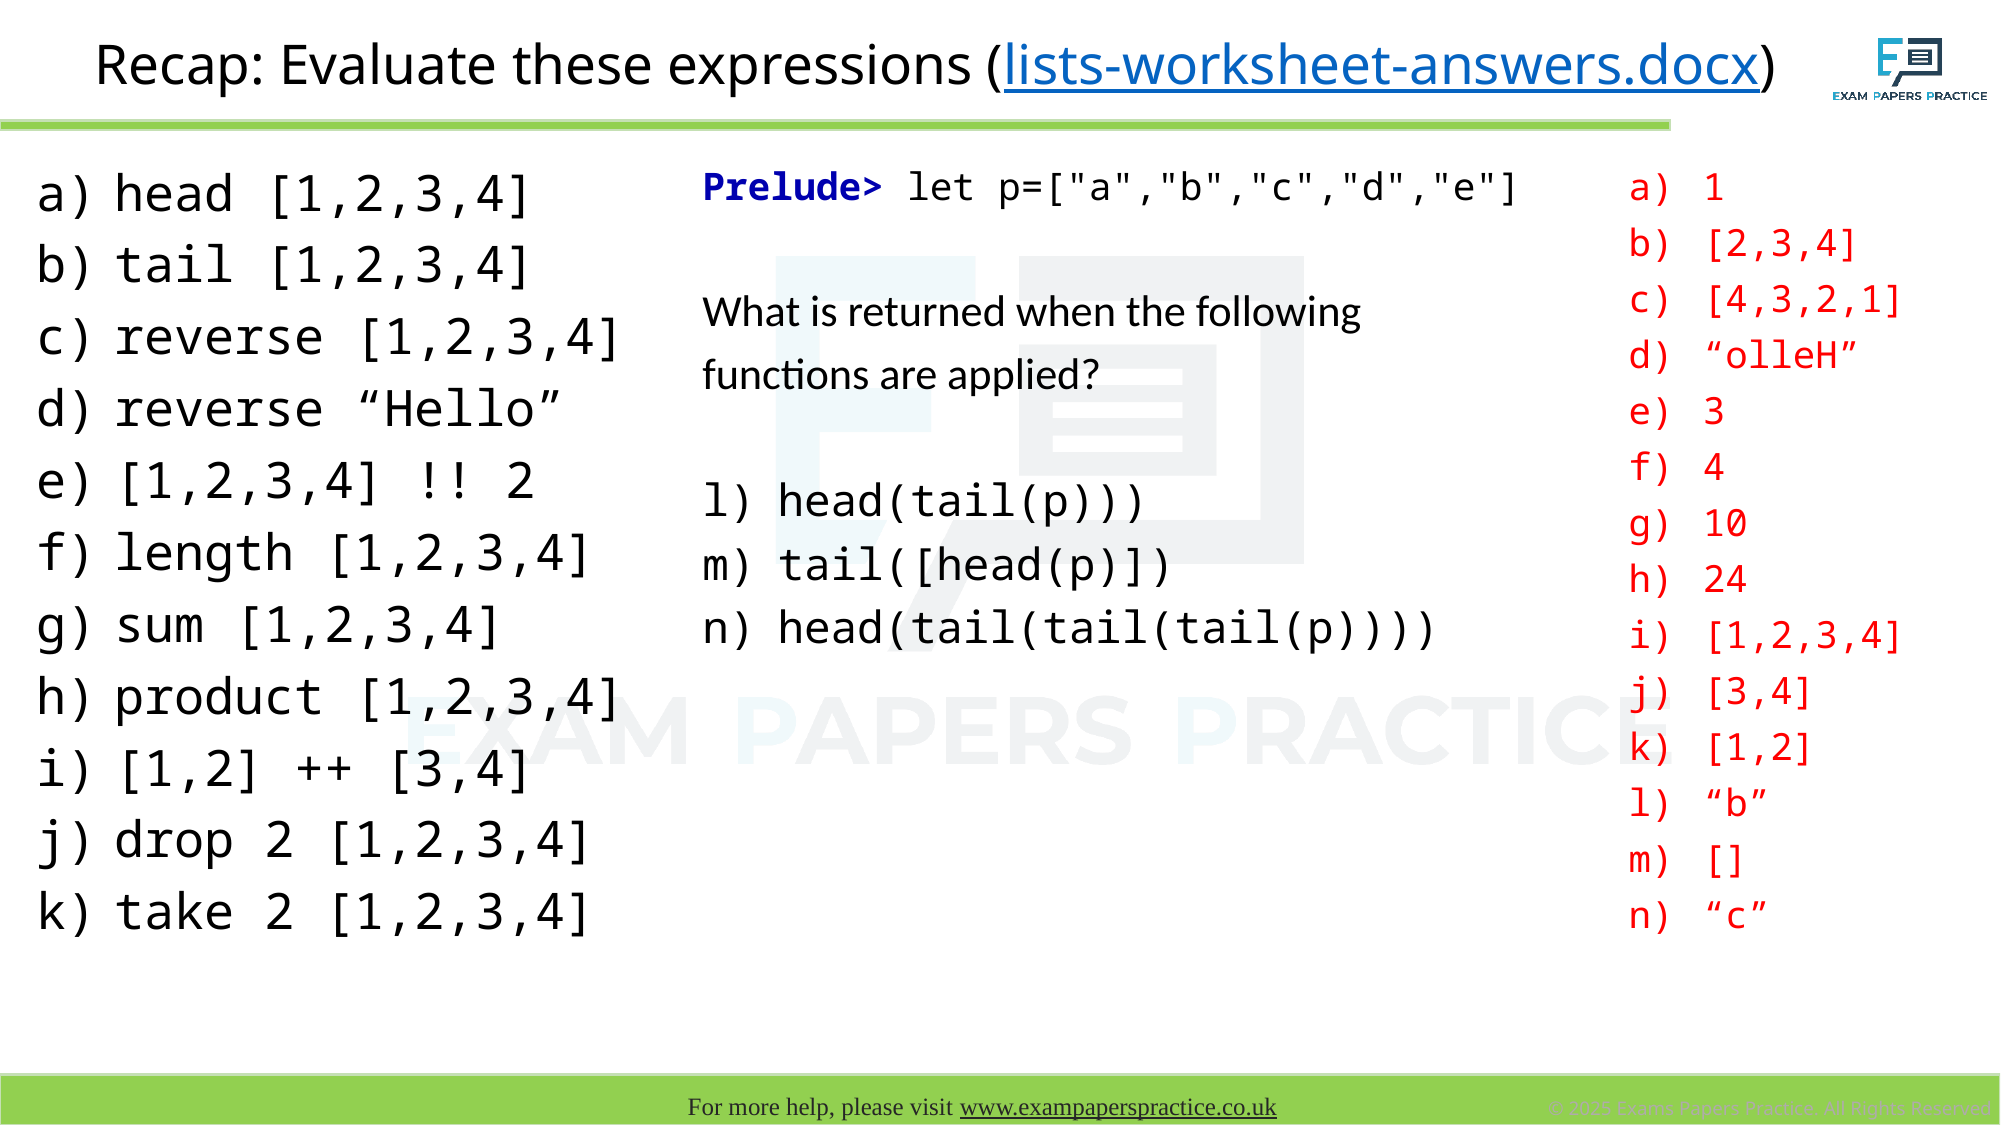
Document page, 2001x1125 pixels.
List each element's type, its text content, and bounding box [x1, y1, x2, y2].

text_box 1 [2,3,4] [4,3,2,1] “olleH” 3 4 10 24 [1,2,3,4] [3,4] [1,2] “b” [] “c” [1613, 160, 1958, 951]
title Recap: Evaluate these expressions (lists-worksheet-answers.docx) [79, 10, 1921, 119]
text_box Prelude> let p=["a","b","c","d","e"] What is returned when the following functions are applied? head(tail(p))) tail([head(p)]) head(tail(tail(tail(p)))) [687, 160, 1613, 665]
list head [1,2,3,4] tail [1,2,3,4] reverse [1,2,3,4] reverse “Hello” [1,2,3,4] !! 2 length [1,2,3,4] sum [1,2,3,4] product [1,2,3,4] [1,2] ++ [3,4] drop 2 [1,2,3,4] take 2 [1,2,3,4] [21, 160, 648, 1036]
text_box [975, 665, 1876, 977]
